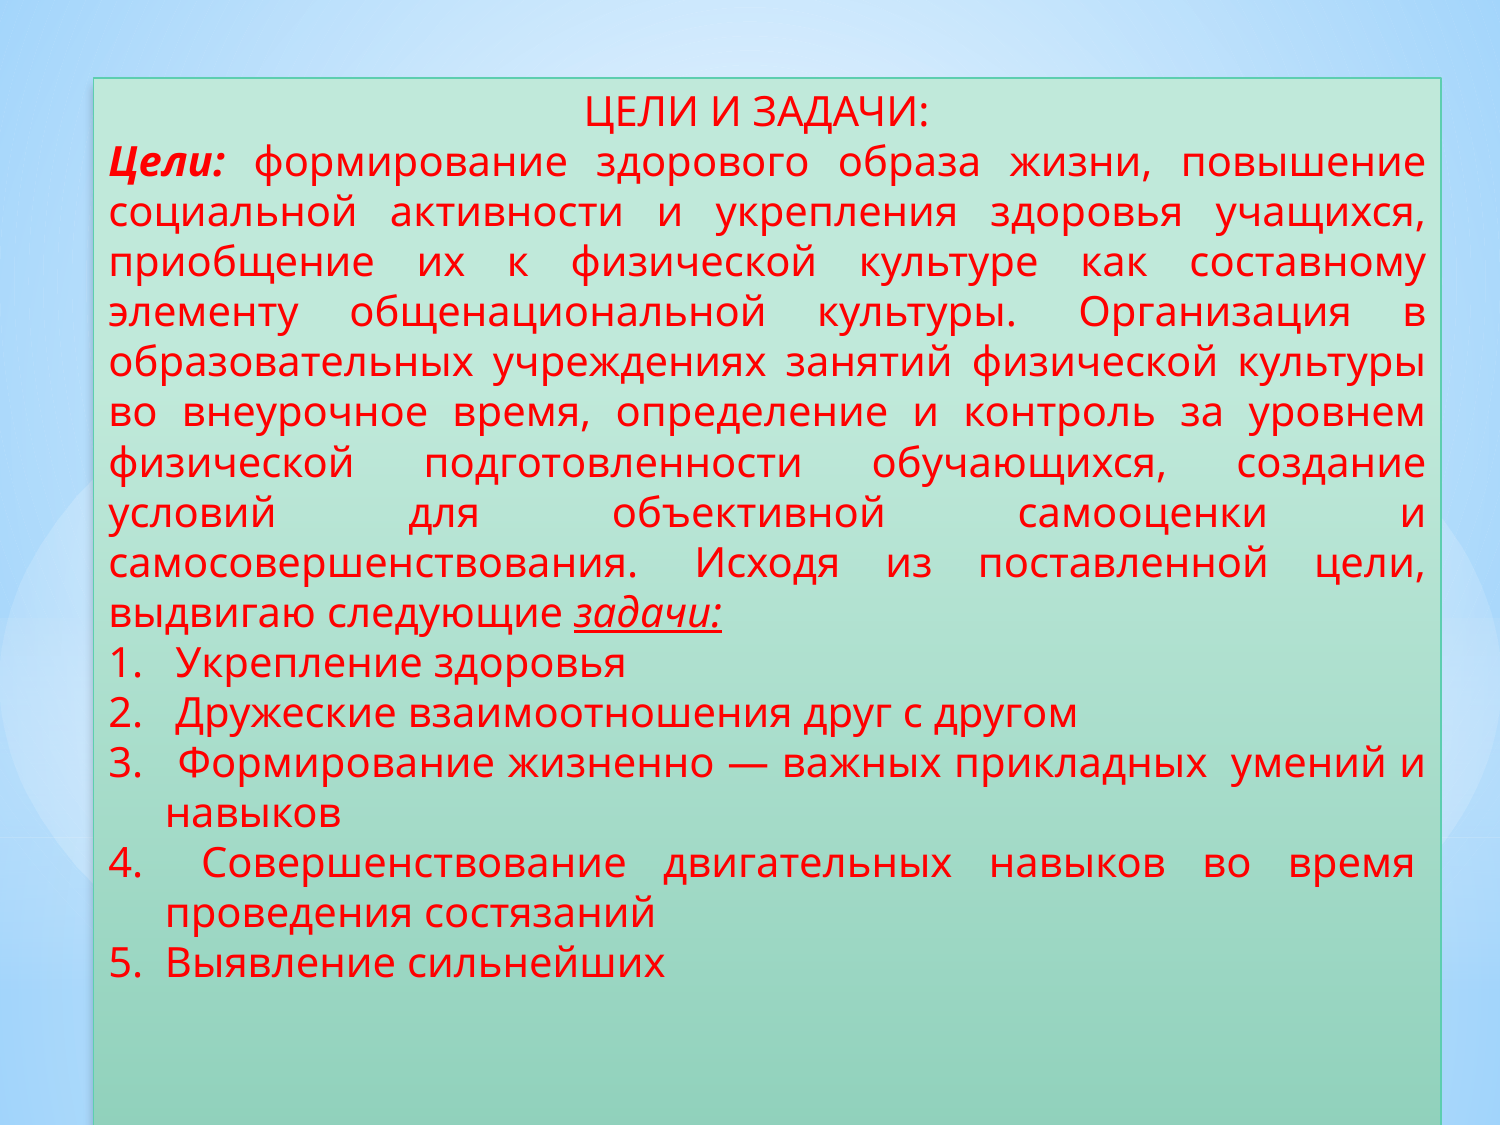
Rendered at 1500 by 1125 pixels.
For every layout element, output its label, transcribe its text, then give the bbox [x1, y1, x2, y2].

text_box ЦЕЛИ И ЗАДАЧИ: Цели: формирование здорового образа жизни, повышение социальной активности и укрепления здоровья учащихся, приобщение их к физической культуре как составному элементу общенациональной культуры. Организация в образовательных учреждениях занятий физической культуры во внеурочное время, определение и контроль за уровнем физической подготовленности обучающихся, создание условий для объективной самооценки и самосовершенствования. Исходя из поставленной цели, выдвигаю следующие задачи: Укрепление здоровья Дружеские взаимоотношения друг с другом Формирование жизненно — важных прикладных умений и навыков Совершенствование двигательных навыков во время проведения состязаний Выявление сильнейших [93, 77, 1442, 1125]
